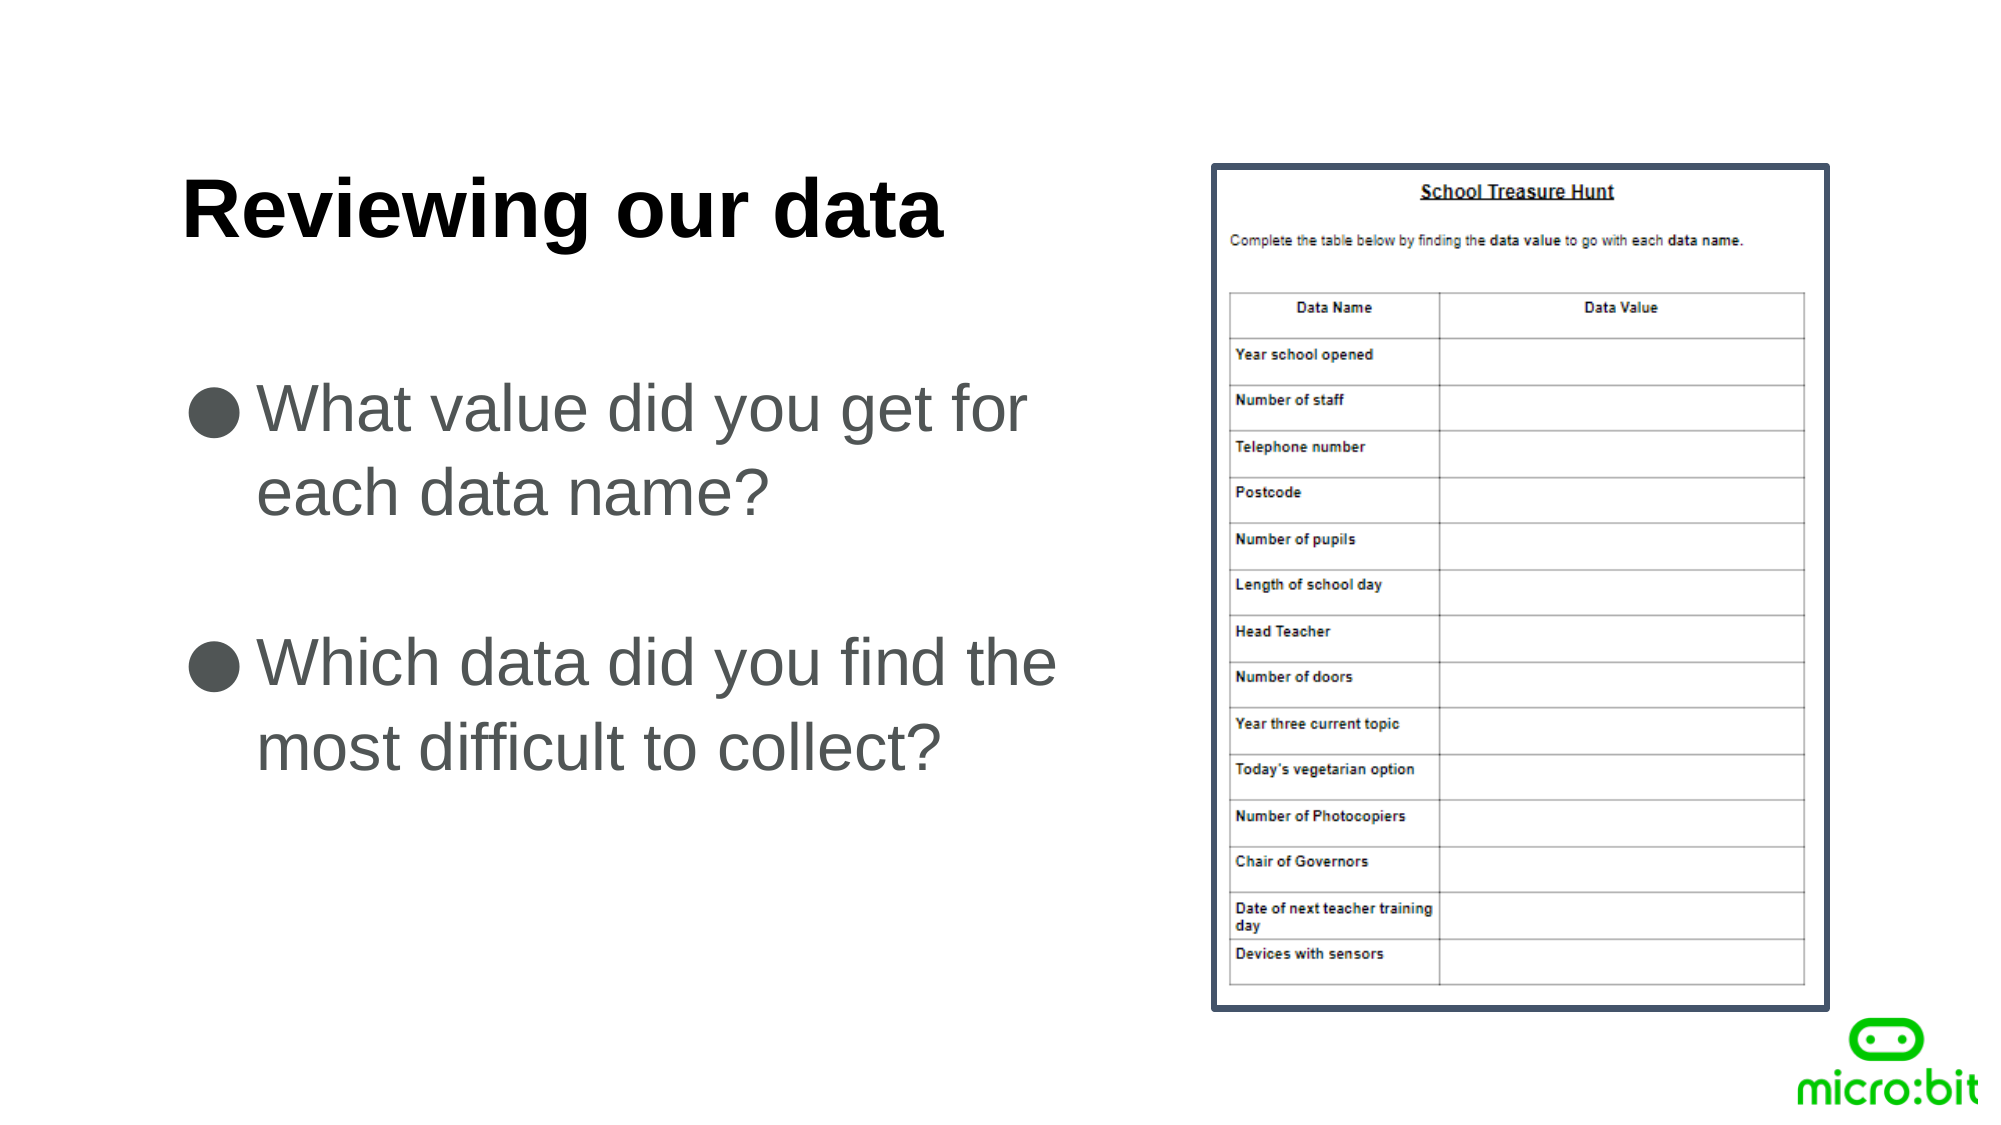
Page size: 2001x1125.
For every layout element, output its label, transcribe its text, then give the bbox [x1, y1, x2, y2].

picture [1797, 1017, 1978, 1106]
picture [1216, 169, 1824, 1006]
text_box Reviewing our data What value did you get for each data name? Which data did you find the most difficult to collect? [166, 60, 1173, 884]
